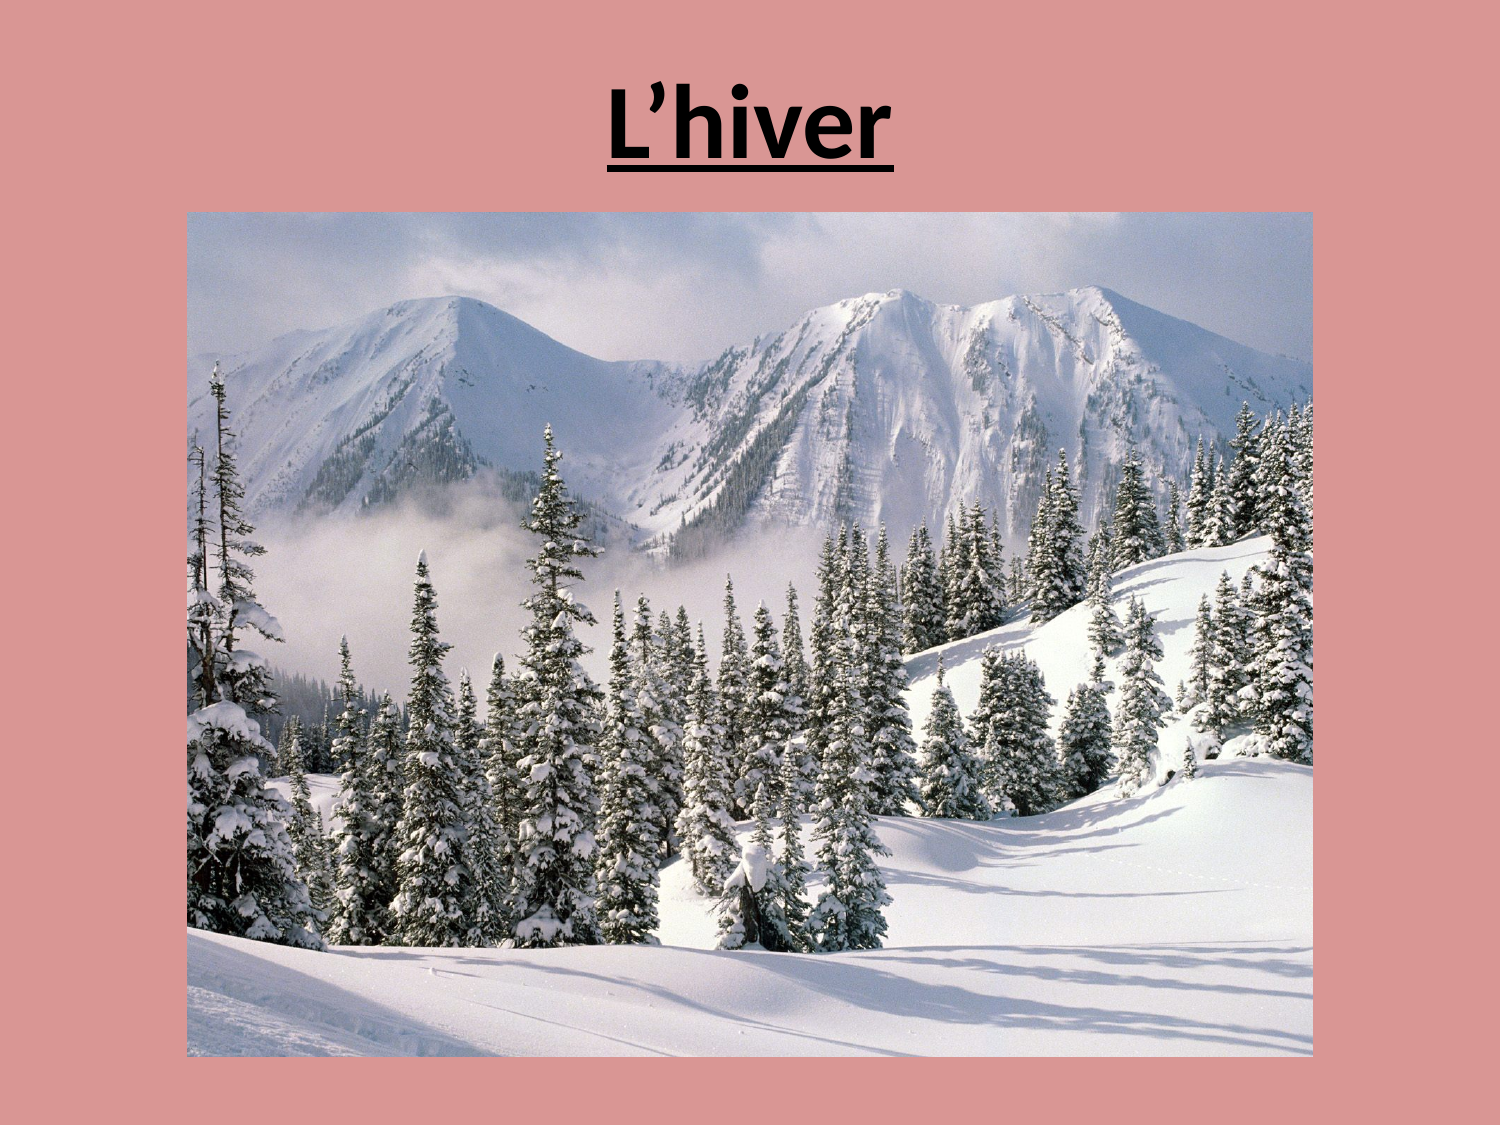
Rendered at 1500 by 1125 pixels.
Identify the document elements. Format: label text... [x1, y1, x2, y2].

title L’hiver [75, 45, 1425, 188]
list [187, 212, 1313, 1057]
